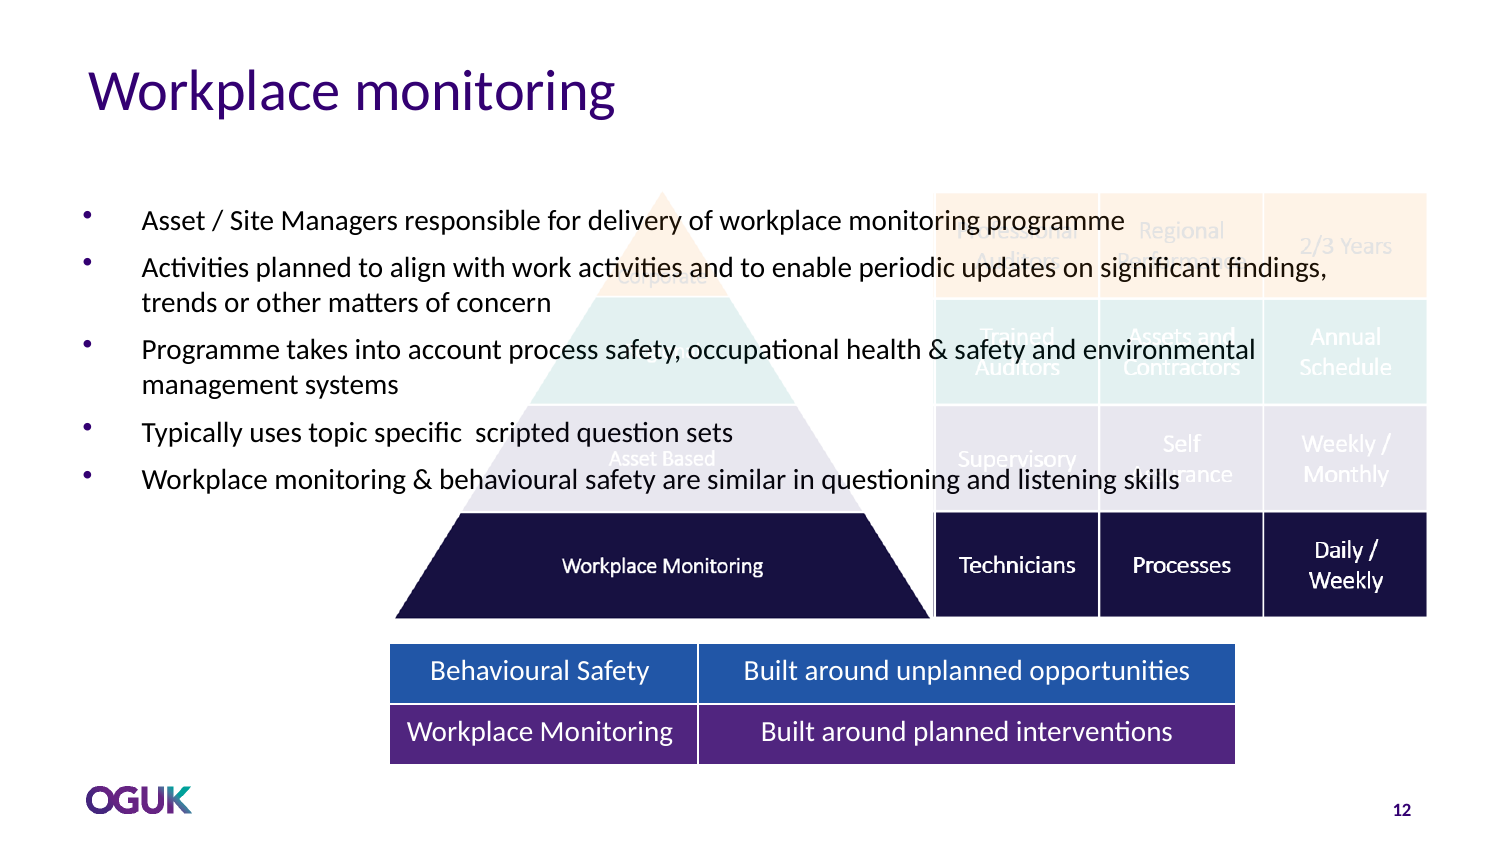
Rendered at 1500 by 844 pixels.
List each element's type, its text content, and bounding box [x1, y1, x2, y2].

slide_number 12 [1352, 800, 1412, 818]
table_header Built around unplanned opportunities [699, 644, 1235, 703]
title Workplace monitoring [88, 38, 1412, 145]
list Asset / Site Managers responsible for delivery of workplace monitoring programme Activities planned to align with work activities and to enable periodic updates on significant findings, trends or other matters of concern Programme takes into account process safety, occupational health & safety and environmental management systems Typically uses topic specific scripted question sets Workplace monitoring & behavioural safety are similar in questioning and listening skills [82, 200, 388, 545]
picture [76, 778, 200, 822]
picture [388, 189, 1431, 621]
table_cell Built around planned interventions [699, 705, 1235, 764]
table_cell Workplace Monitoring [390, 705, 697, 764]
table_header Behavioural Safety [390, 644, 697, 703]
